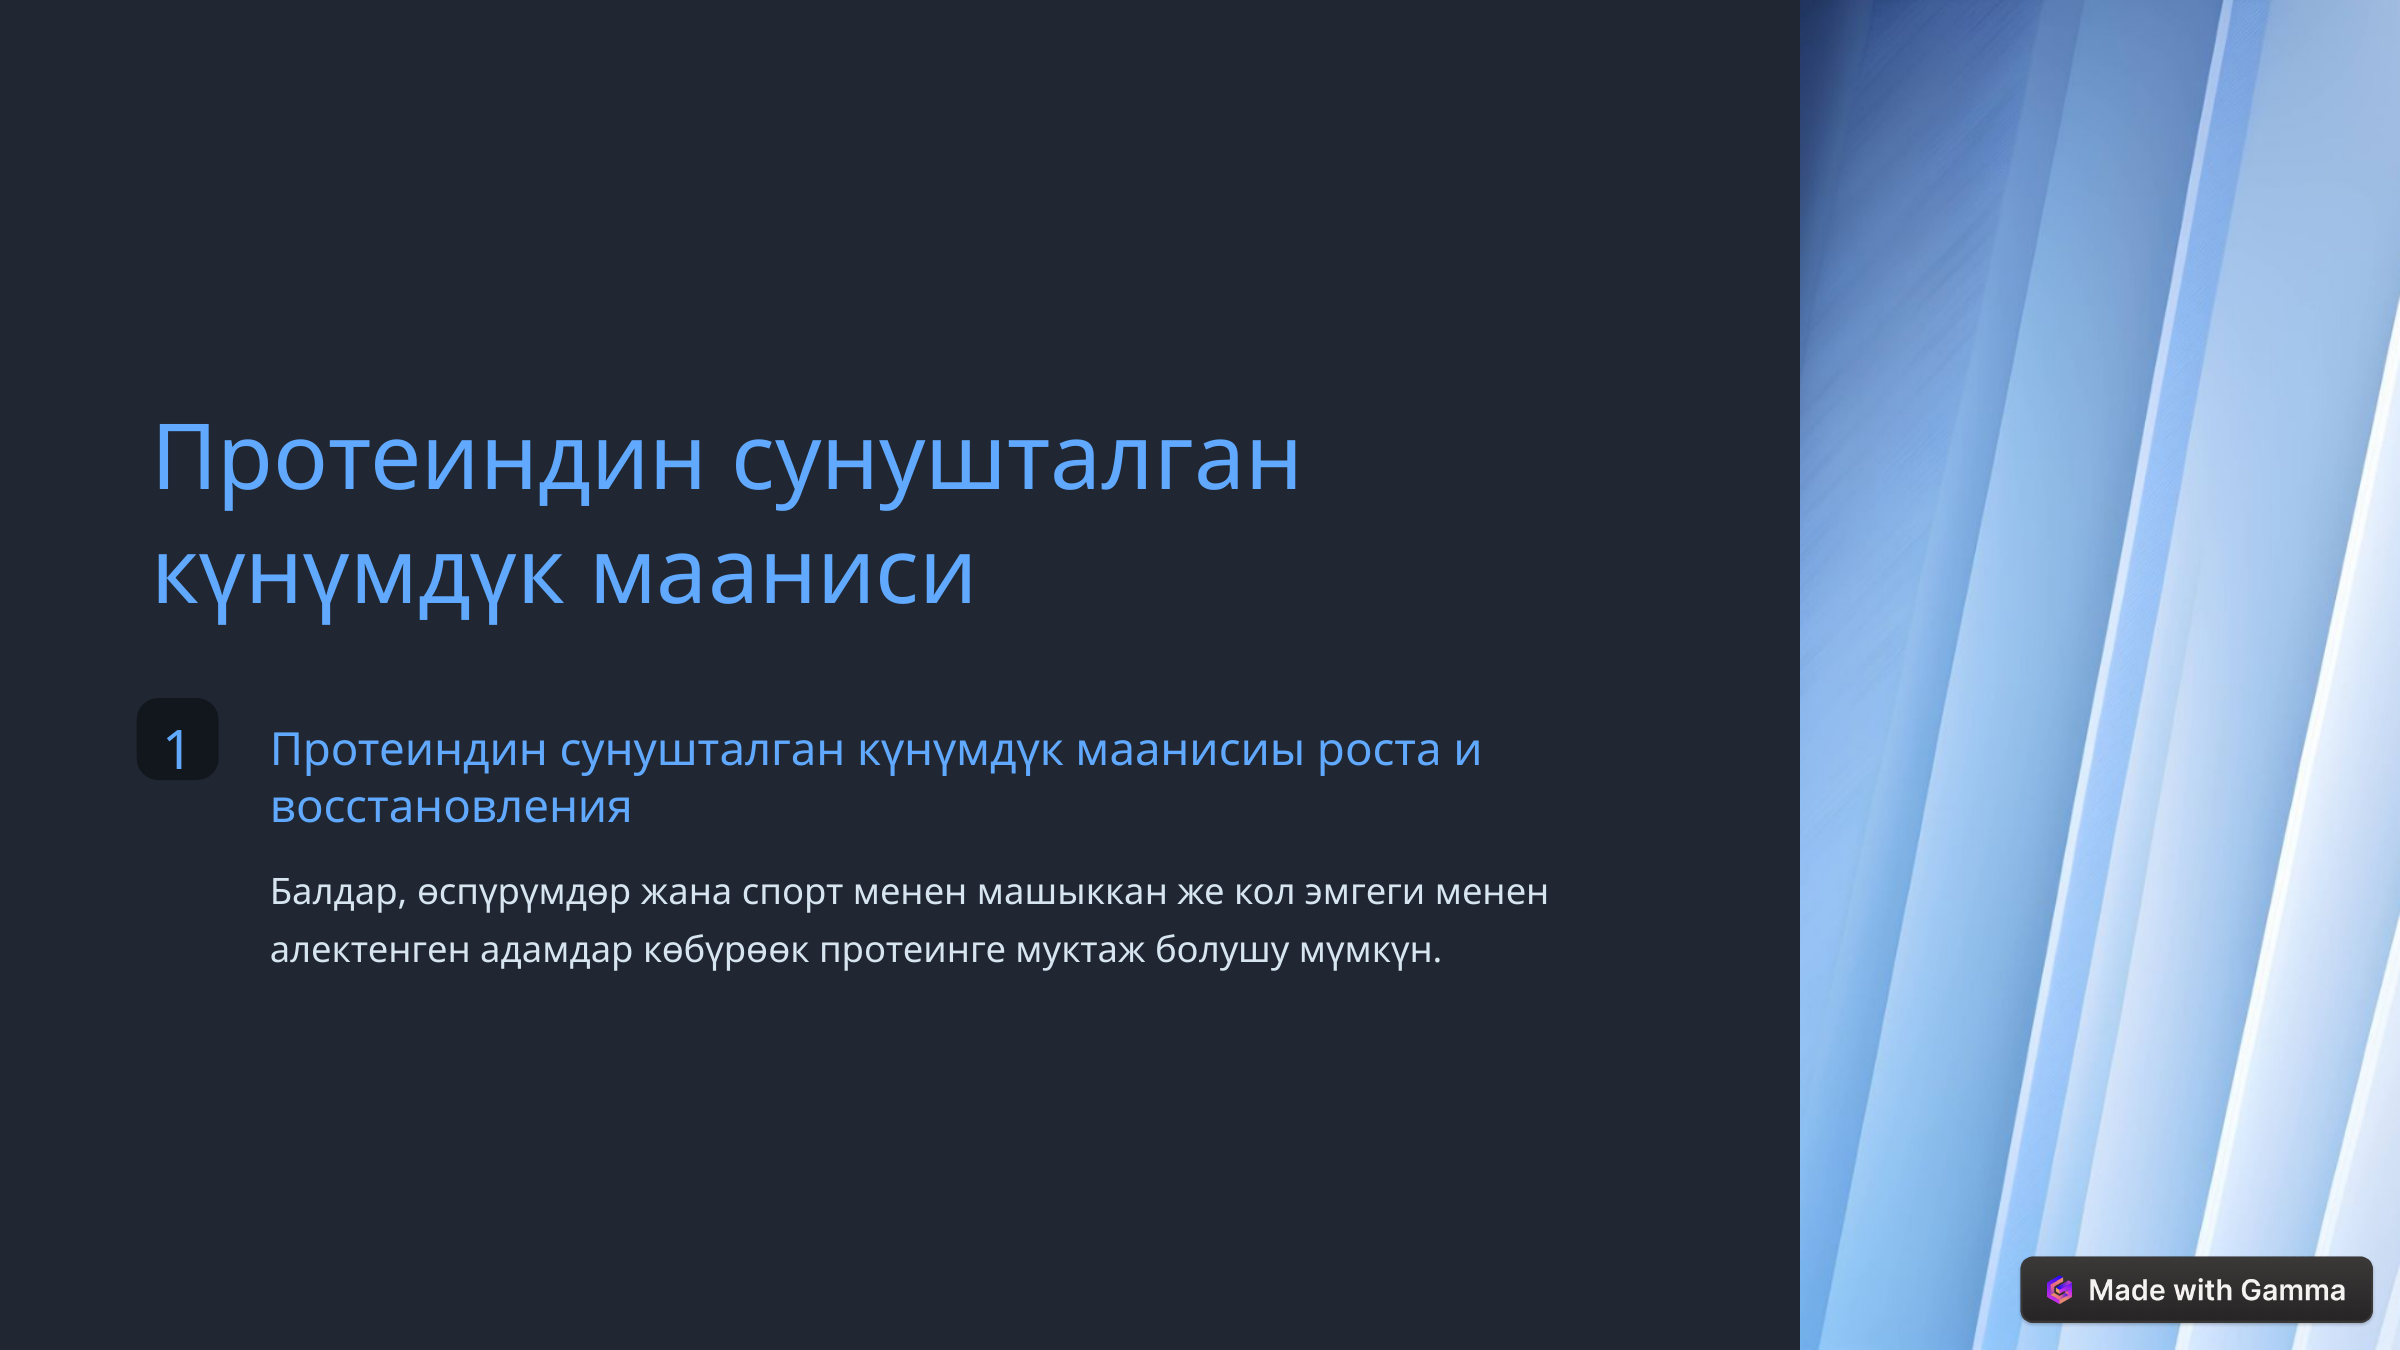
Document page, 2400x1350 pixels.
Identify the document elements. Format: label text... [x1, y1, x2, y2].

text_box 1 [166, 704, 189, 774]
text_box Протеиндин сунушталган күнүмдүк маанисиы роста и восстановления [255, 710, 1664, 825]
picture [1799, 0, 2400, 1350]
text_box [0, 0, 1799, 1350]
text_box Протеиндин сунушталган күнүмдүк мааниси [136, 386, 1664, 615]
text_box [136, 698, 219, 781]
text_box Балдар, өспүрүмдөр жана спорт менен машыккан же кол эмгеги менен алектенген адамдар көбүрөөк протеинге муктаж болушу мүмкүн. [255, 846, 1664, 963]
